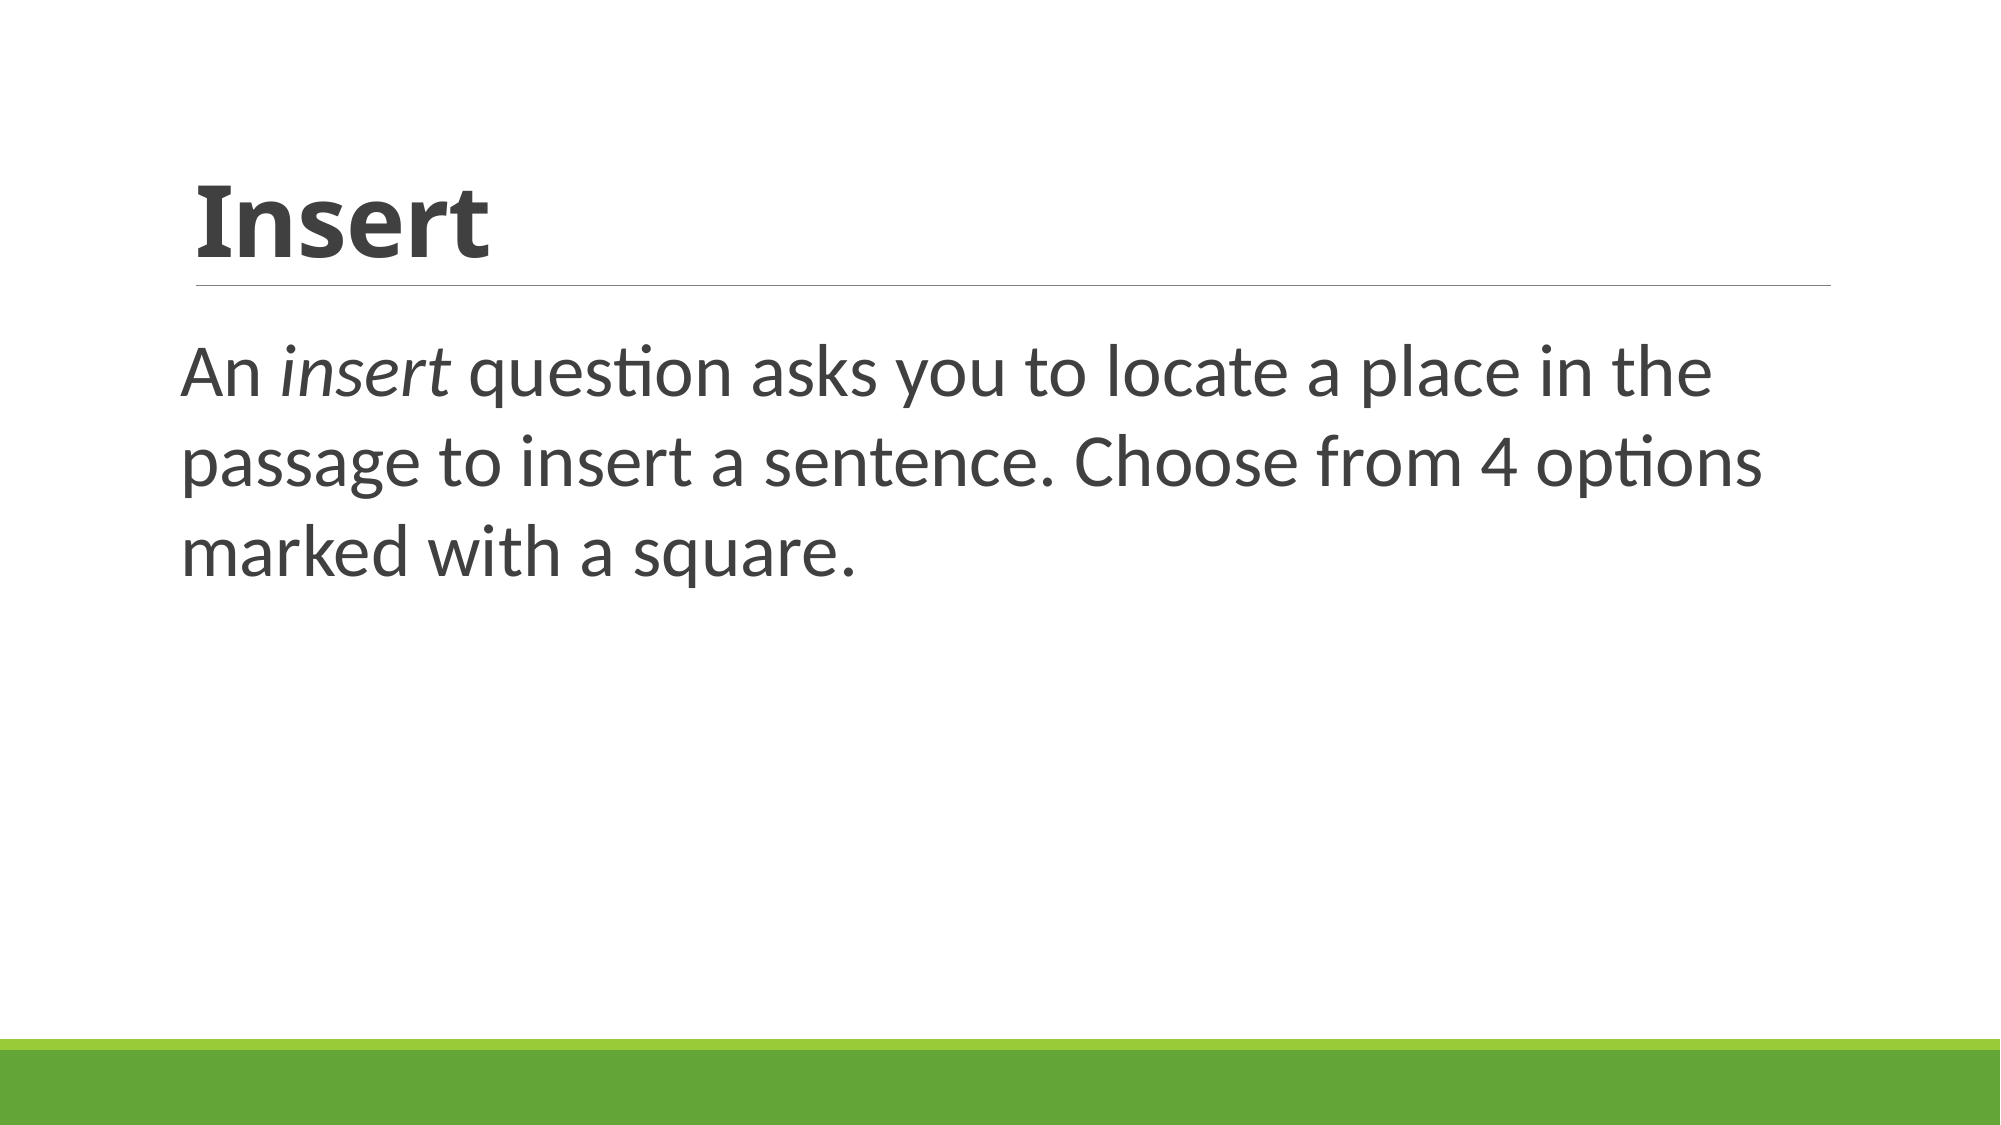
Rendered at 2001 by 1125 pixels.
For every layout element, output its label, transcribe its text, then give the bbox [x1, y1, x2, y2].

list An insert question asks you to locate a place in the passage to insert a sentence. Choose from 4 options marked with a square. [180, 313, 1863, 1014]
title Insert [180, 47, 1830, 285]
